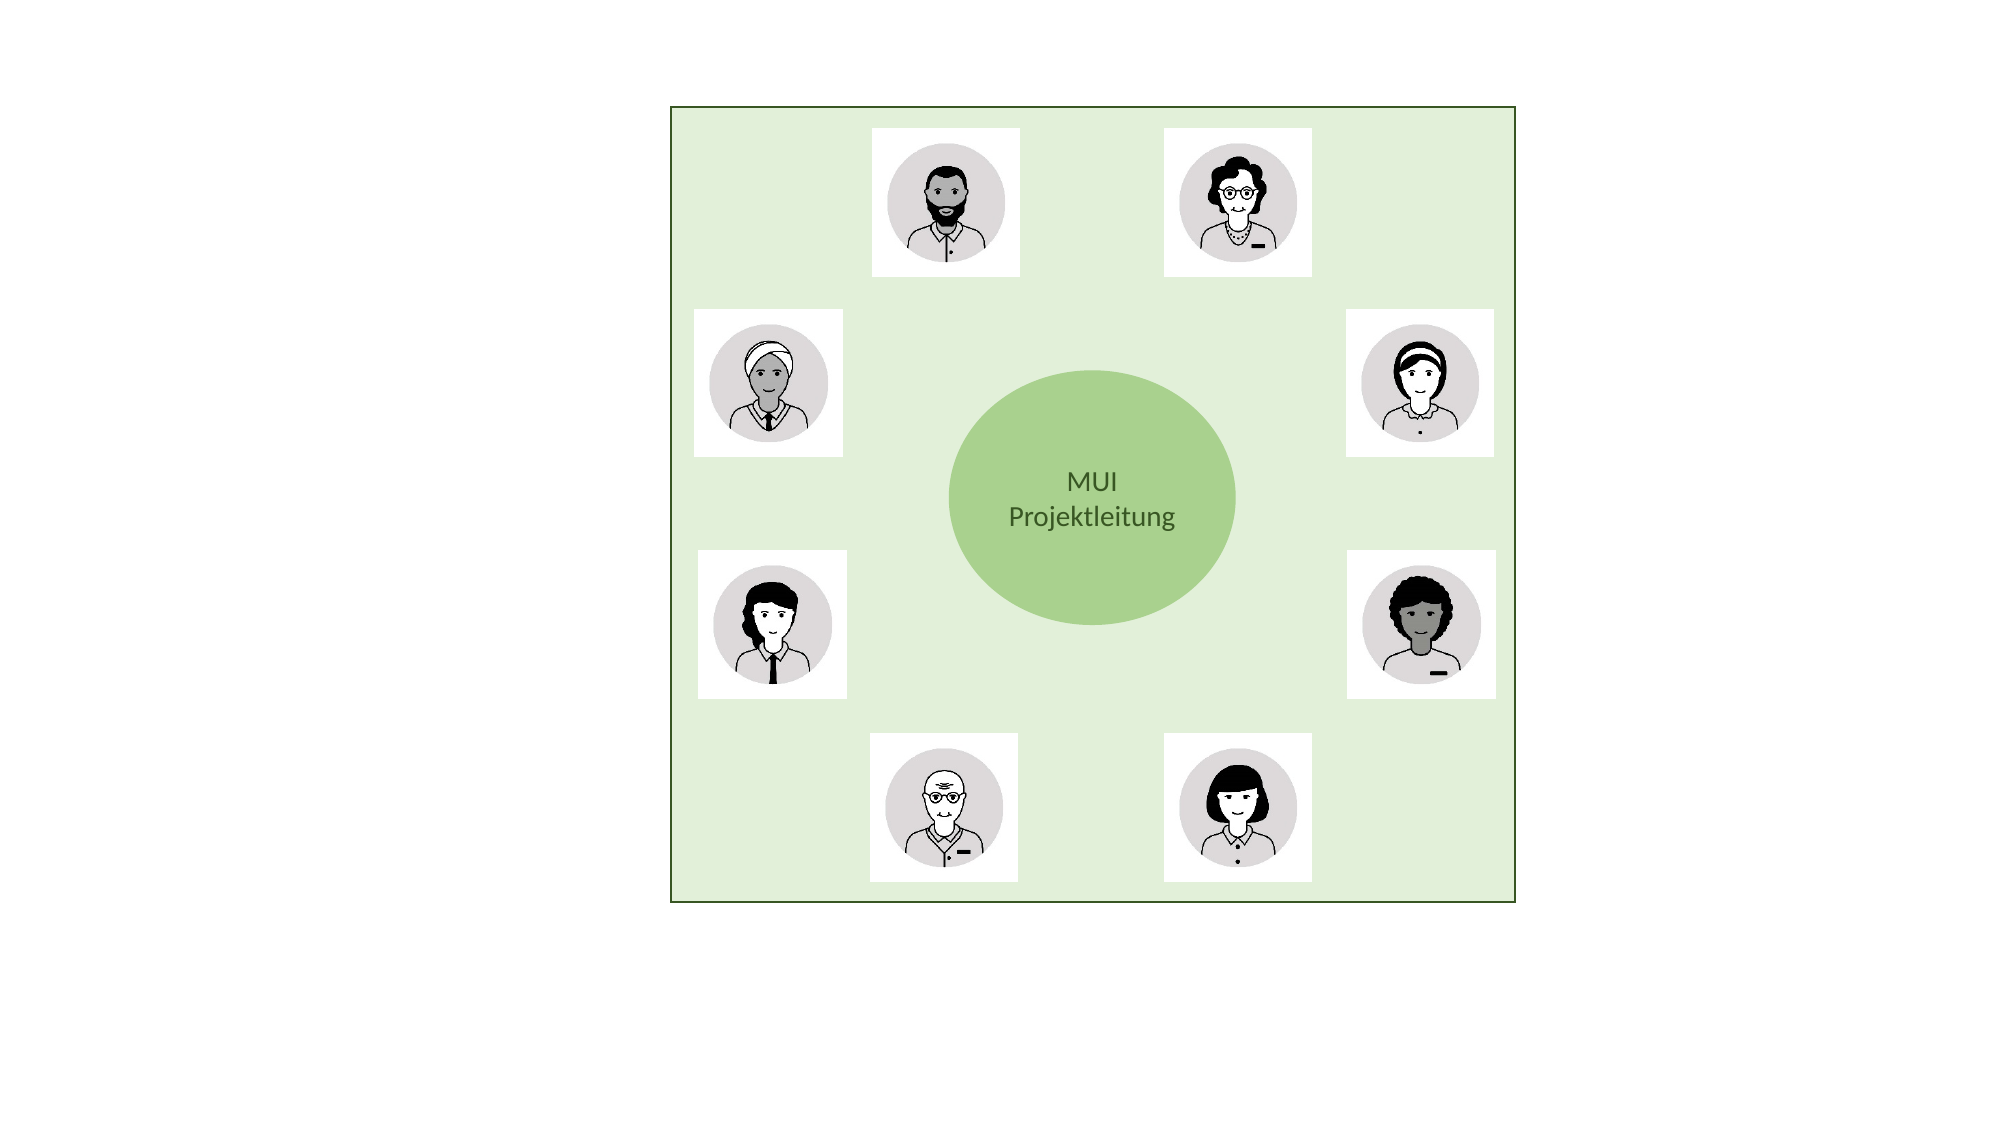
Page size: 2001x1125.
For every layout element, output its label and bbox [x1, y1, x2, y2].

text_box [671, 106, 1515, 902]
